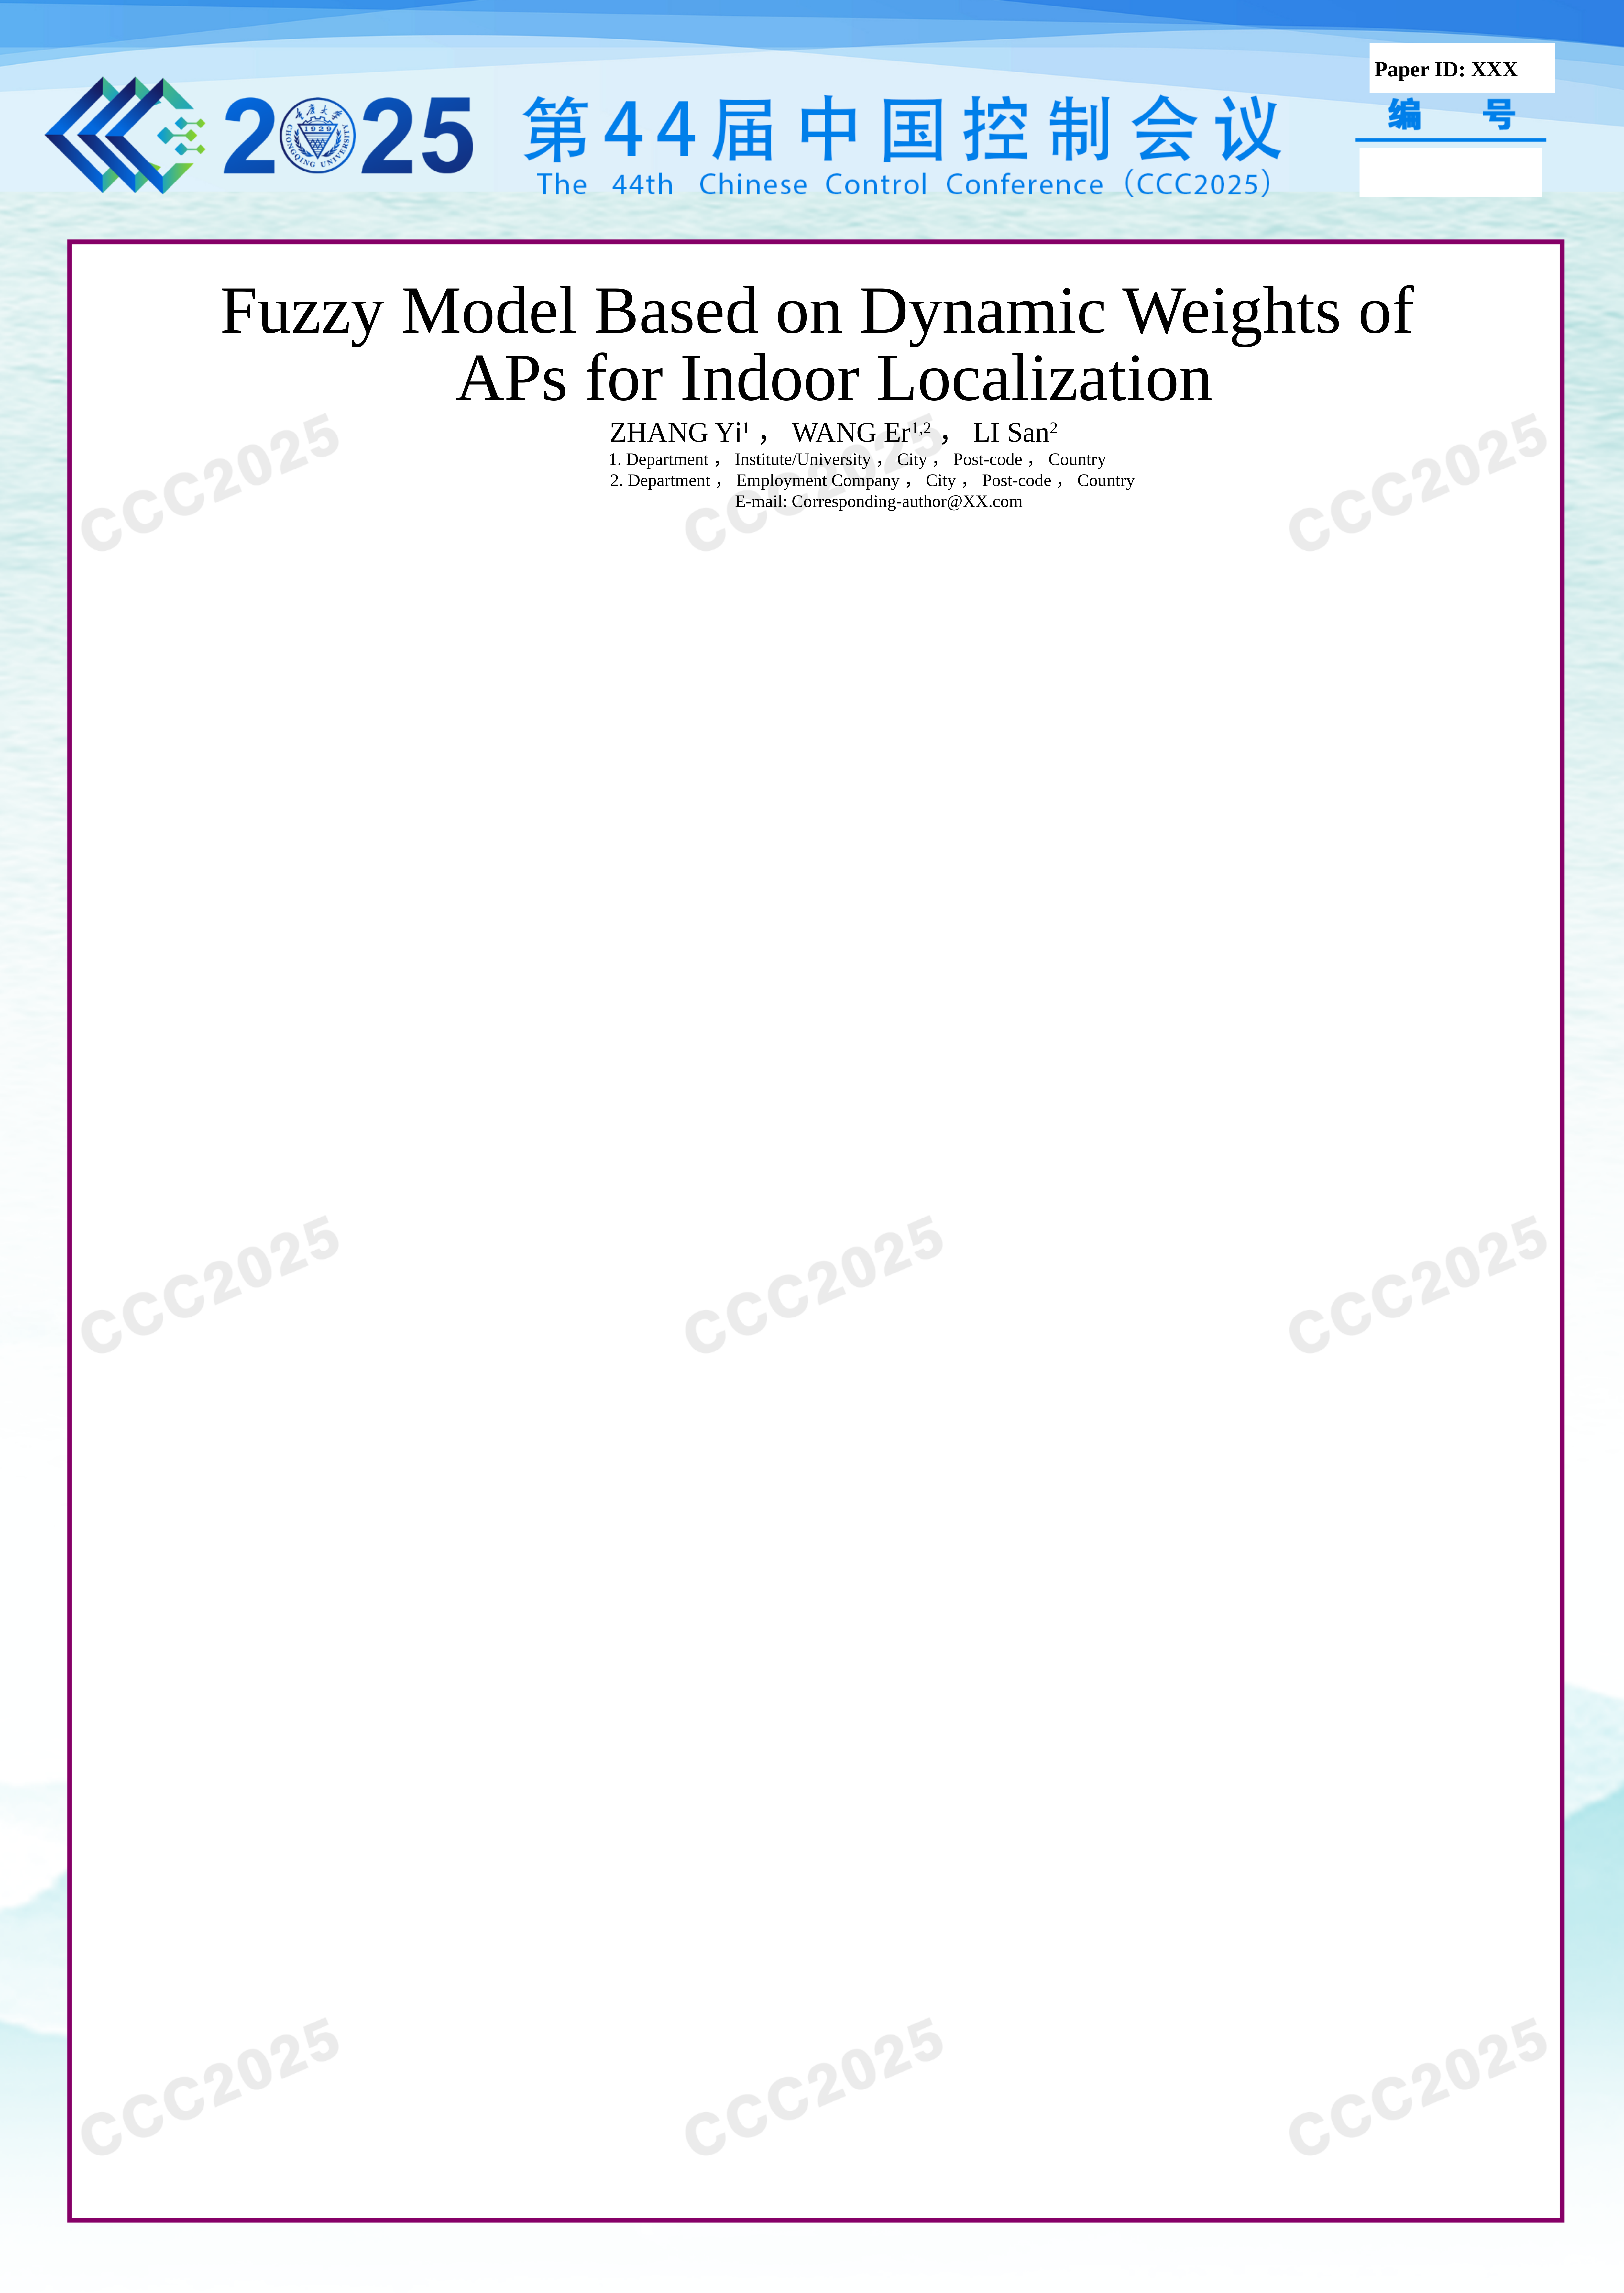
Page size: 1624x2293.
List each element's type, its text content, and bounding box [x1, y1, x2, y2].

text_box Paper ID: XXX [1369, 43, 1556, 93]
text_box Fuzzy Model Based on Dynamic Weights of APs for Indoor Localization ZHANG Yi1，WANG Er1,2，LI San2 1. Department，Institute/University，City，Post-code，Country 2. Department，Employment Company，City，Post-code，Country E-mail: Corresponding-author@XX.com [0, 276, 1463, 580]
picture [0, 0, 1624, 2293]
